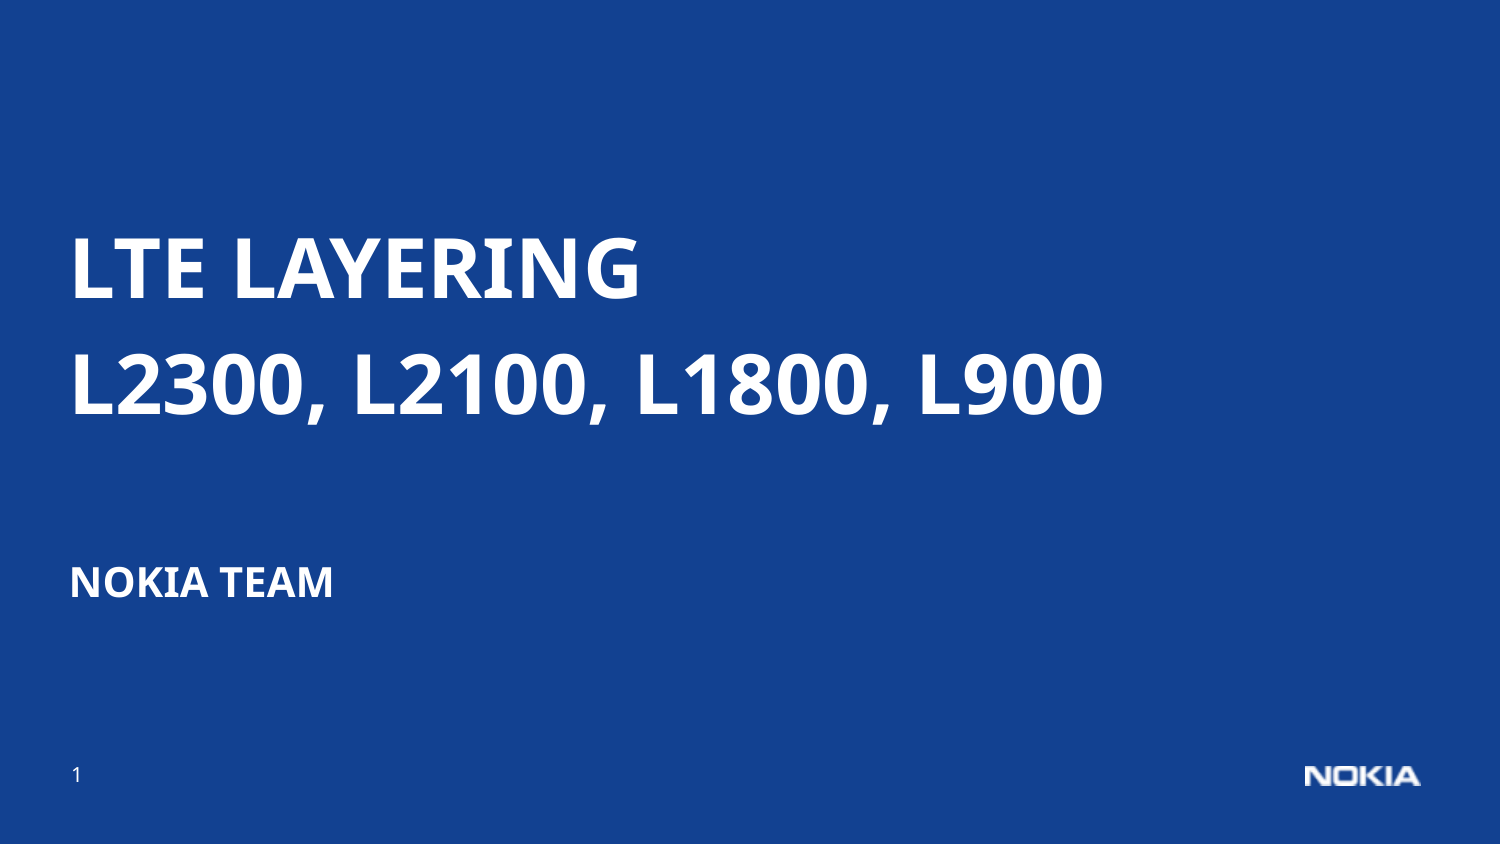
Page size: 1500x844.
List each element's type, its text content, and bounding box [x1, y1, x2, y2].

list LTE LAYERING L2300, L2100, L1800, L900 [68, 190, 1422, 432]
list NOKIA TEAM [68, 505, 1422, 687]
picture [1305, 766, 1421, 786]
